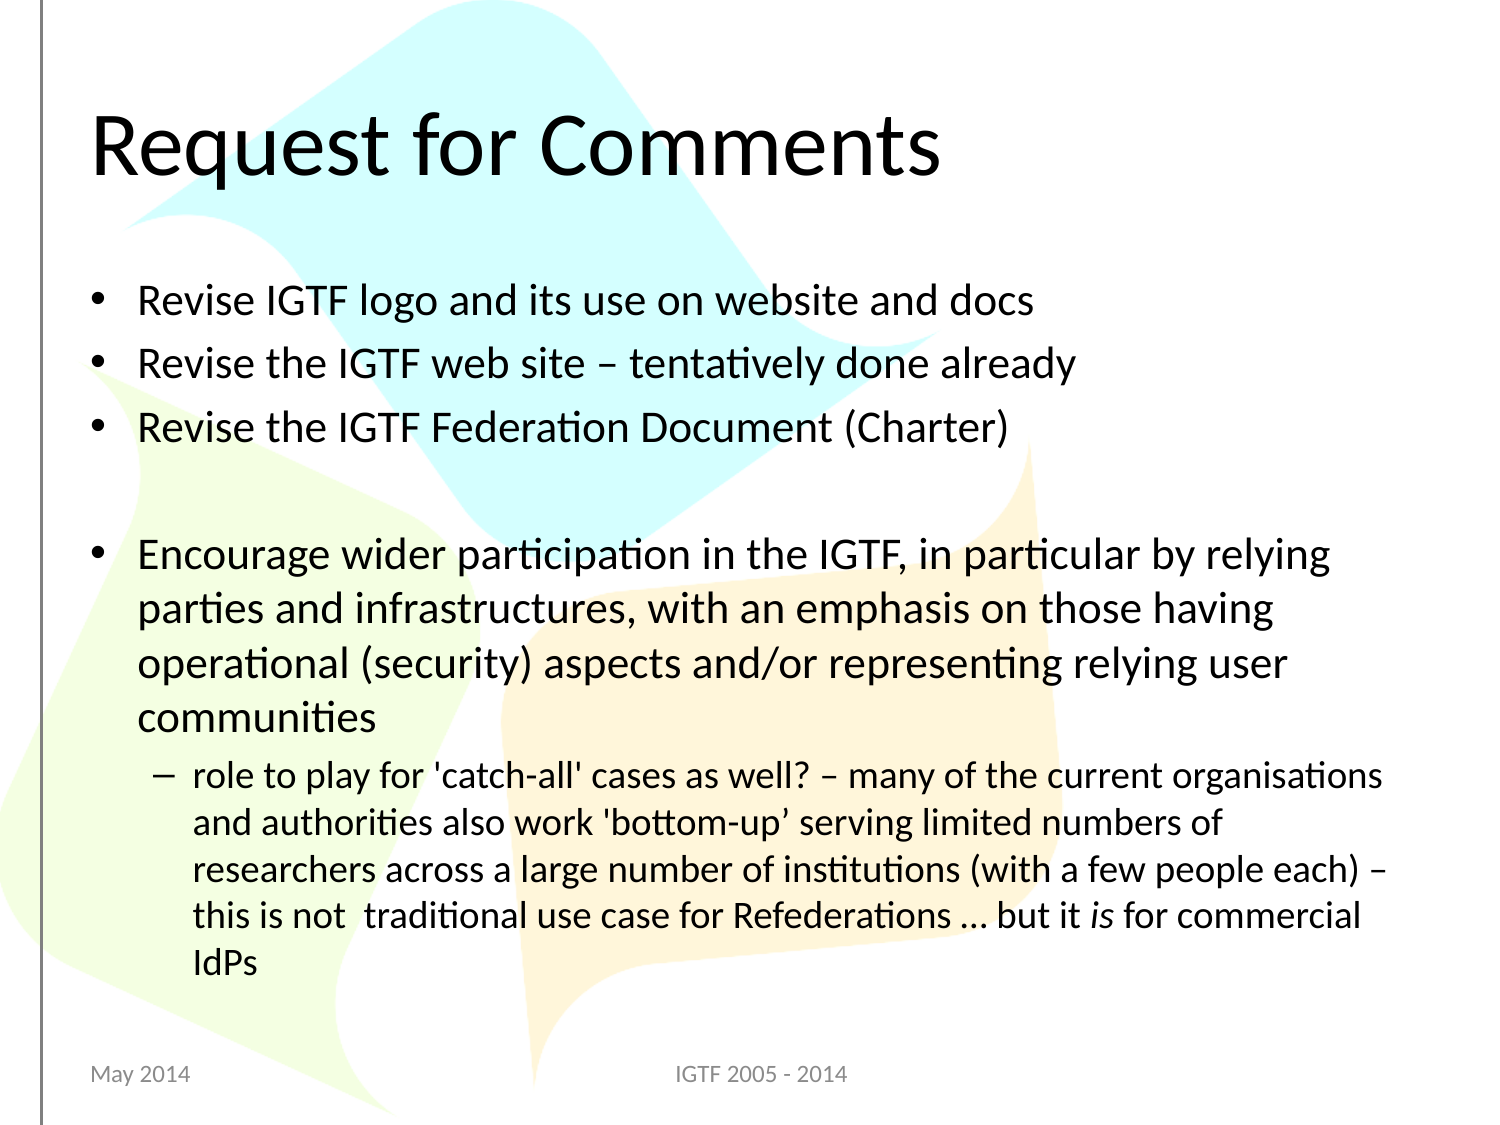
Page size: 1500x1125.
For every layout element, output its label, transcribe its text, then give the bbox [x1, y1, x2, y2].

list Revise IGTF logo and its use on website and docs Revise the IGTF web site – tentatively done already Revise the IGTF Federation Document (Charter) Encourage wider participation in the IGTF, in particular by relying parties and infrastructures, with an emphasis on those having operational (security) aspects and/or representing relying user communities role to play for 'catch-all' cases as well? – many of the current organisations and authorities also work 'bottom-up’ serving limited numbers of researchers across a large number of institutions (with a few people each) – this is not traditional use case for Refederations … but it is for commercial IdPs [75, 262, 1425, 1047]
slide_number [75, 1042, 242, 1103]
footer IGTF 2005 - 2014 [242, 1042, 1282, 1103]
title Request for Comments [75, 45, 1425, 233]
